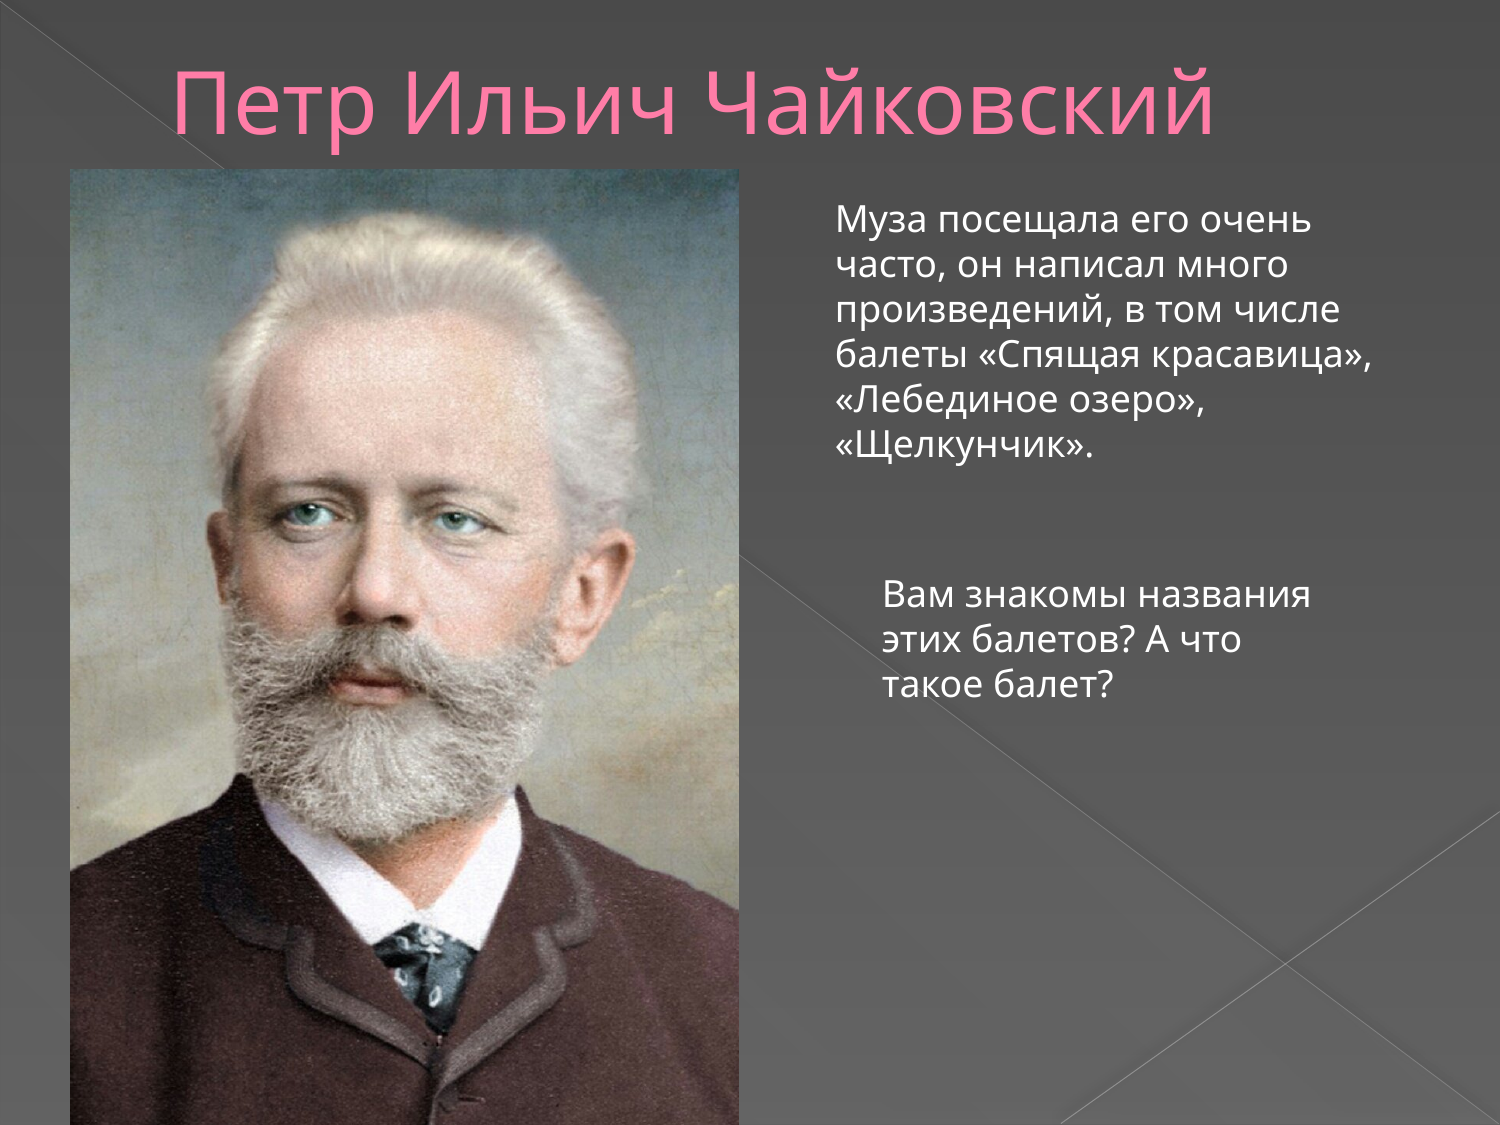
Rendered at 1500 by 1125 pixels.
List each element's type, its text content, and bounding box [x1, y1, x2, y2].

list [70, 168, 739, 1125]
title Петр Ильич Чайковский [75, 0, 1425, 200]
text_box Муза посещала его очень часто, он написал много произведений, в том числе балеты «Спящая красавица», «Лебединое озеро», «Щелкунчик». [820, 187, 1430, 473]
text_box Вам знакомы названия этих балетов? А что такое балет? [867, 562, 1348, 713]
